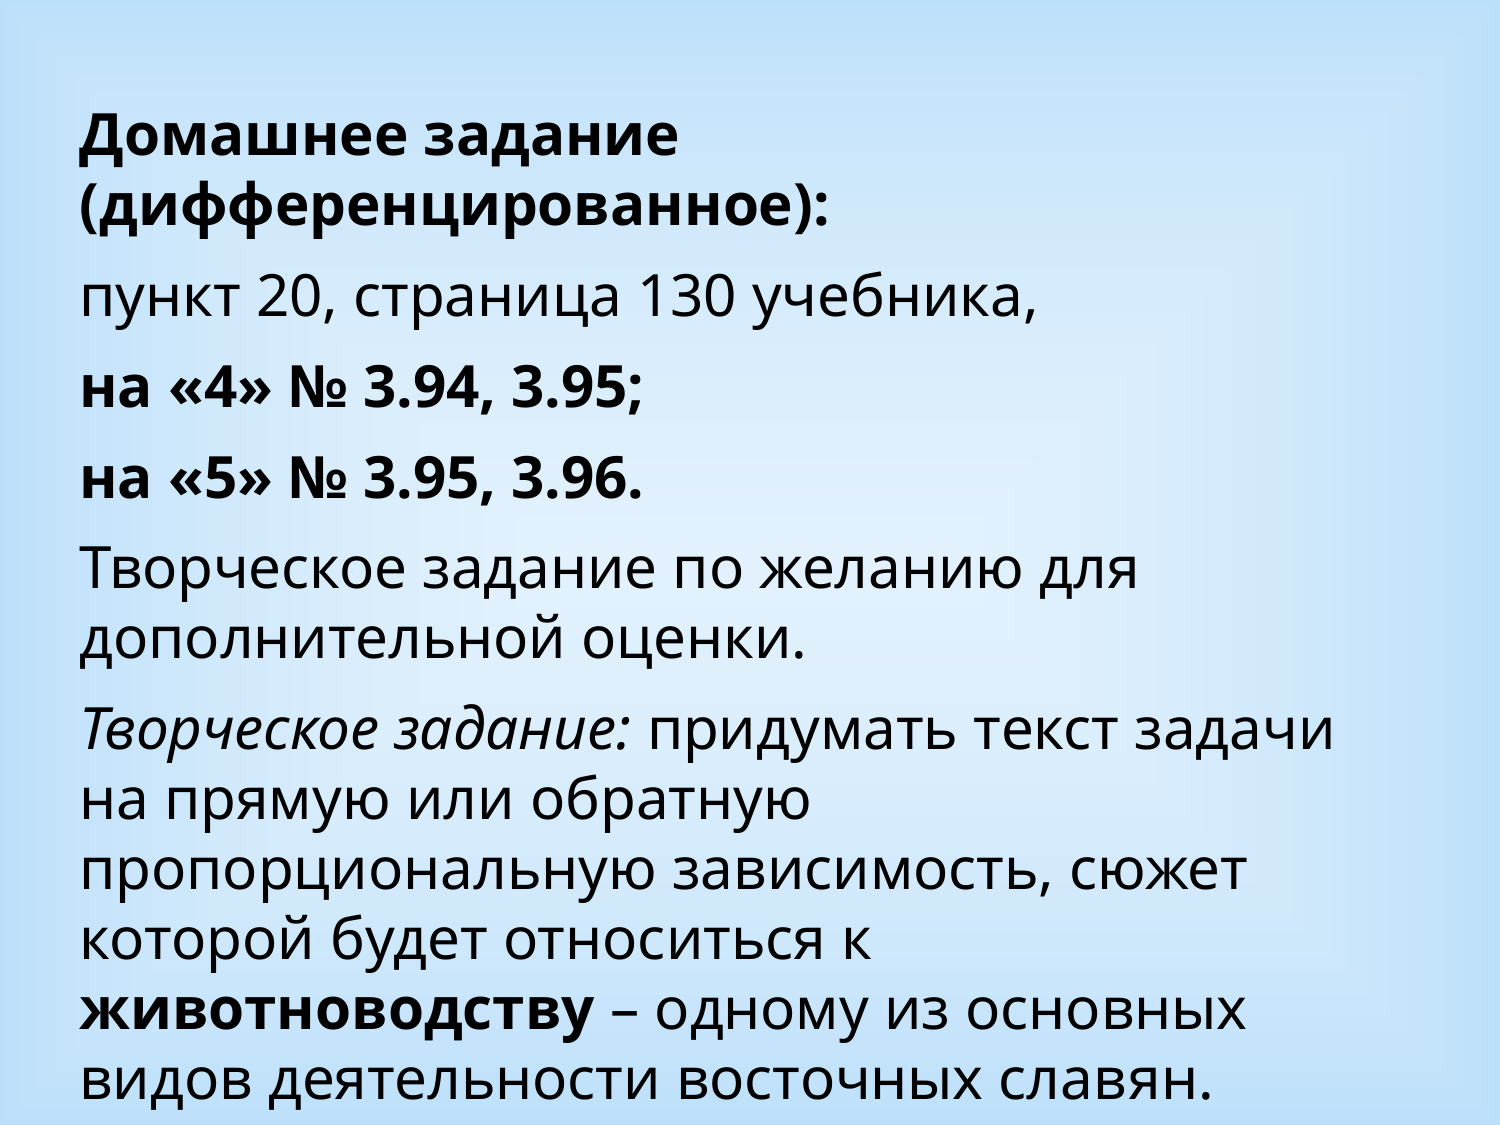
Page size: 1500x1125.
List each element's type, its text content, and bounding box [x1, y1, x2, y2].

text_box Домашнее задание (дифференцированное): пункт 20, страница 130 учебника, на «4» № 3.94, 3.95; на «5» № 3.95, 3.96. Творческое задание по желанию для дополнительной оценки. Творческое задание: придумать текст задачи на прямую или обратную пропорциональную зависимость, сюжет которой будет относиться к животноводству – одному из основных видов деятельности восточных славян. [64, 89, 1412, 1119]
